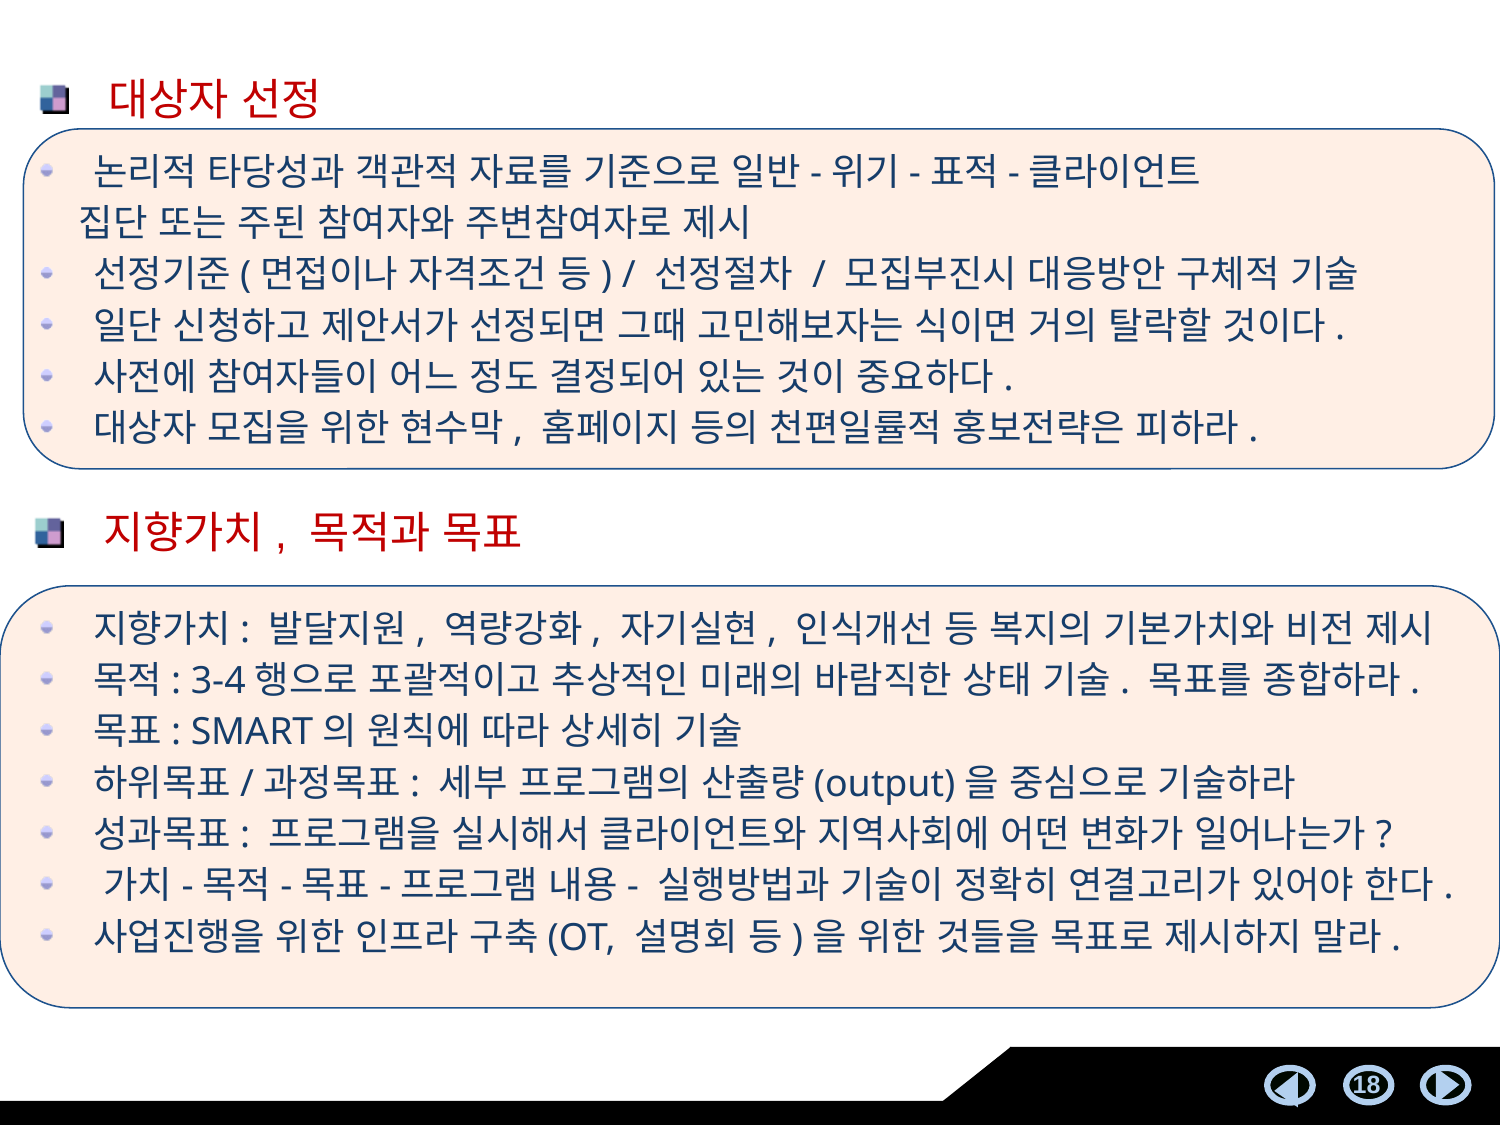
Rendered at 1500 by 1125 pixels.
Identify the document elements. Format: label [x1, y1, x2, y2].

text_box [0, 70, 1500, 1009]
